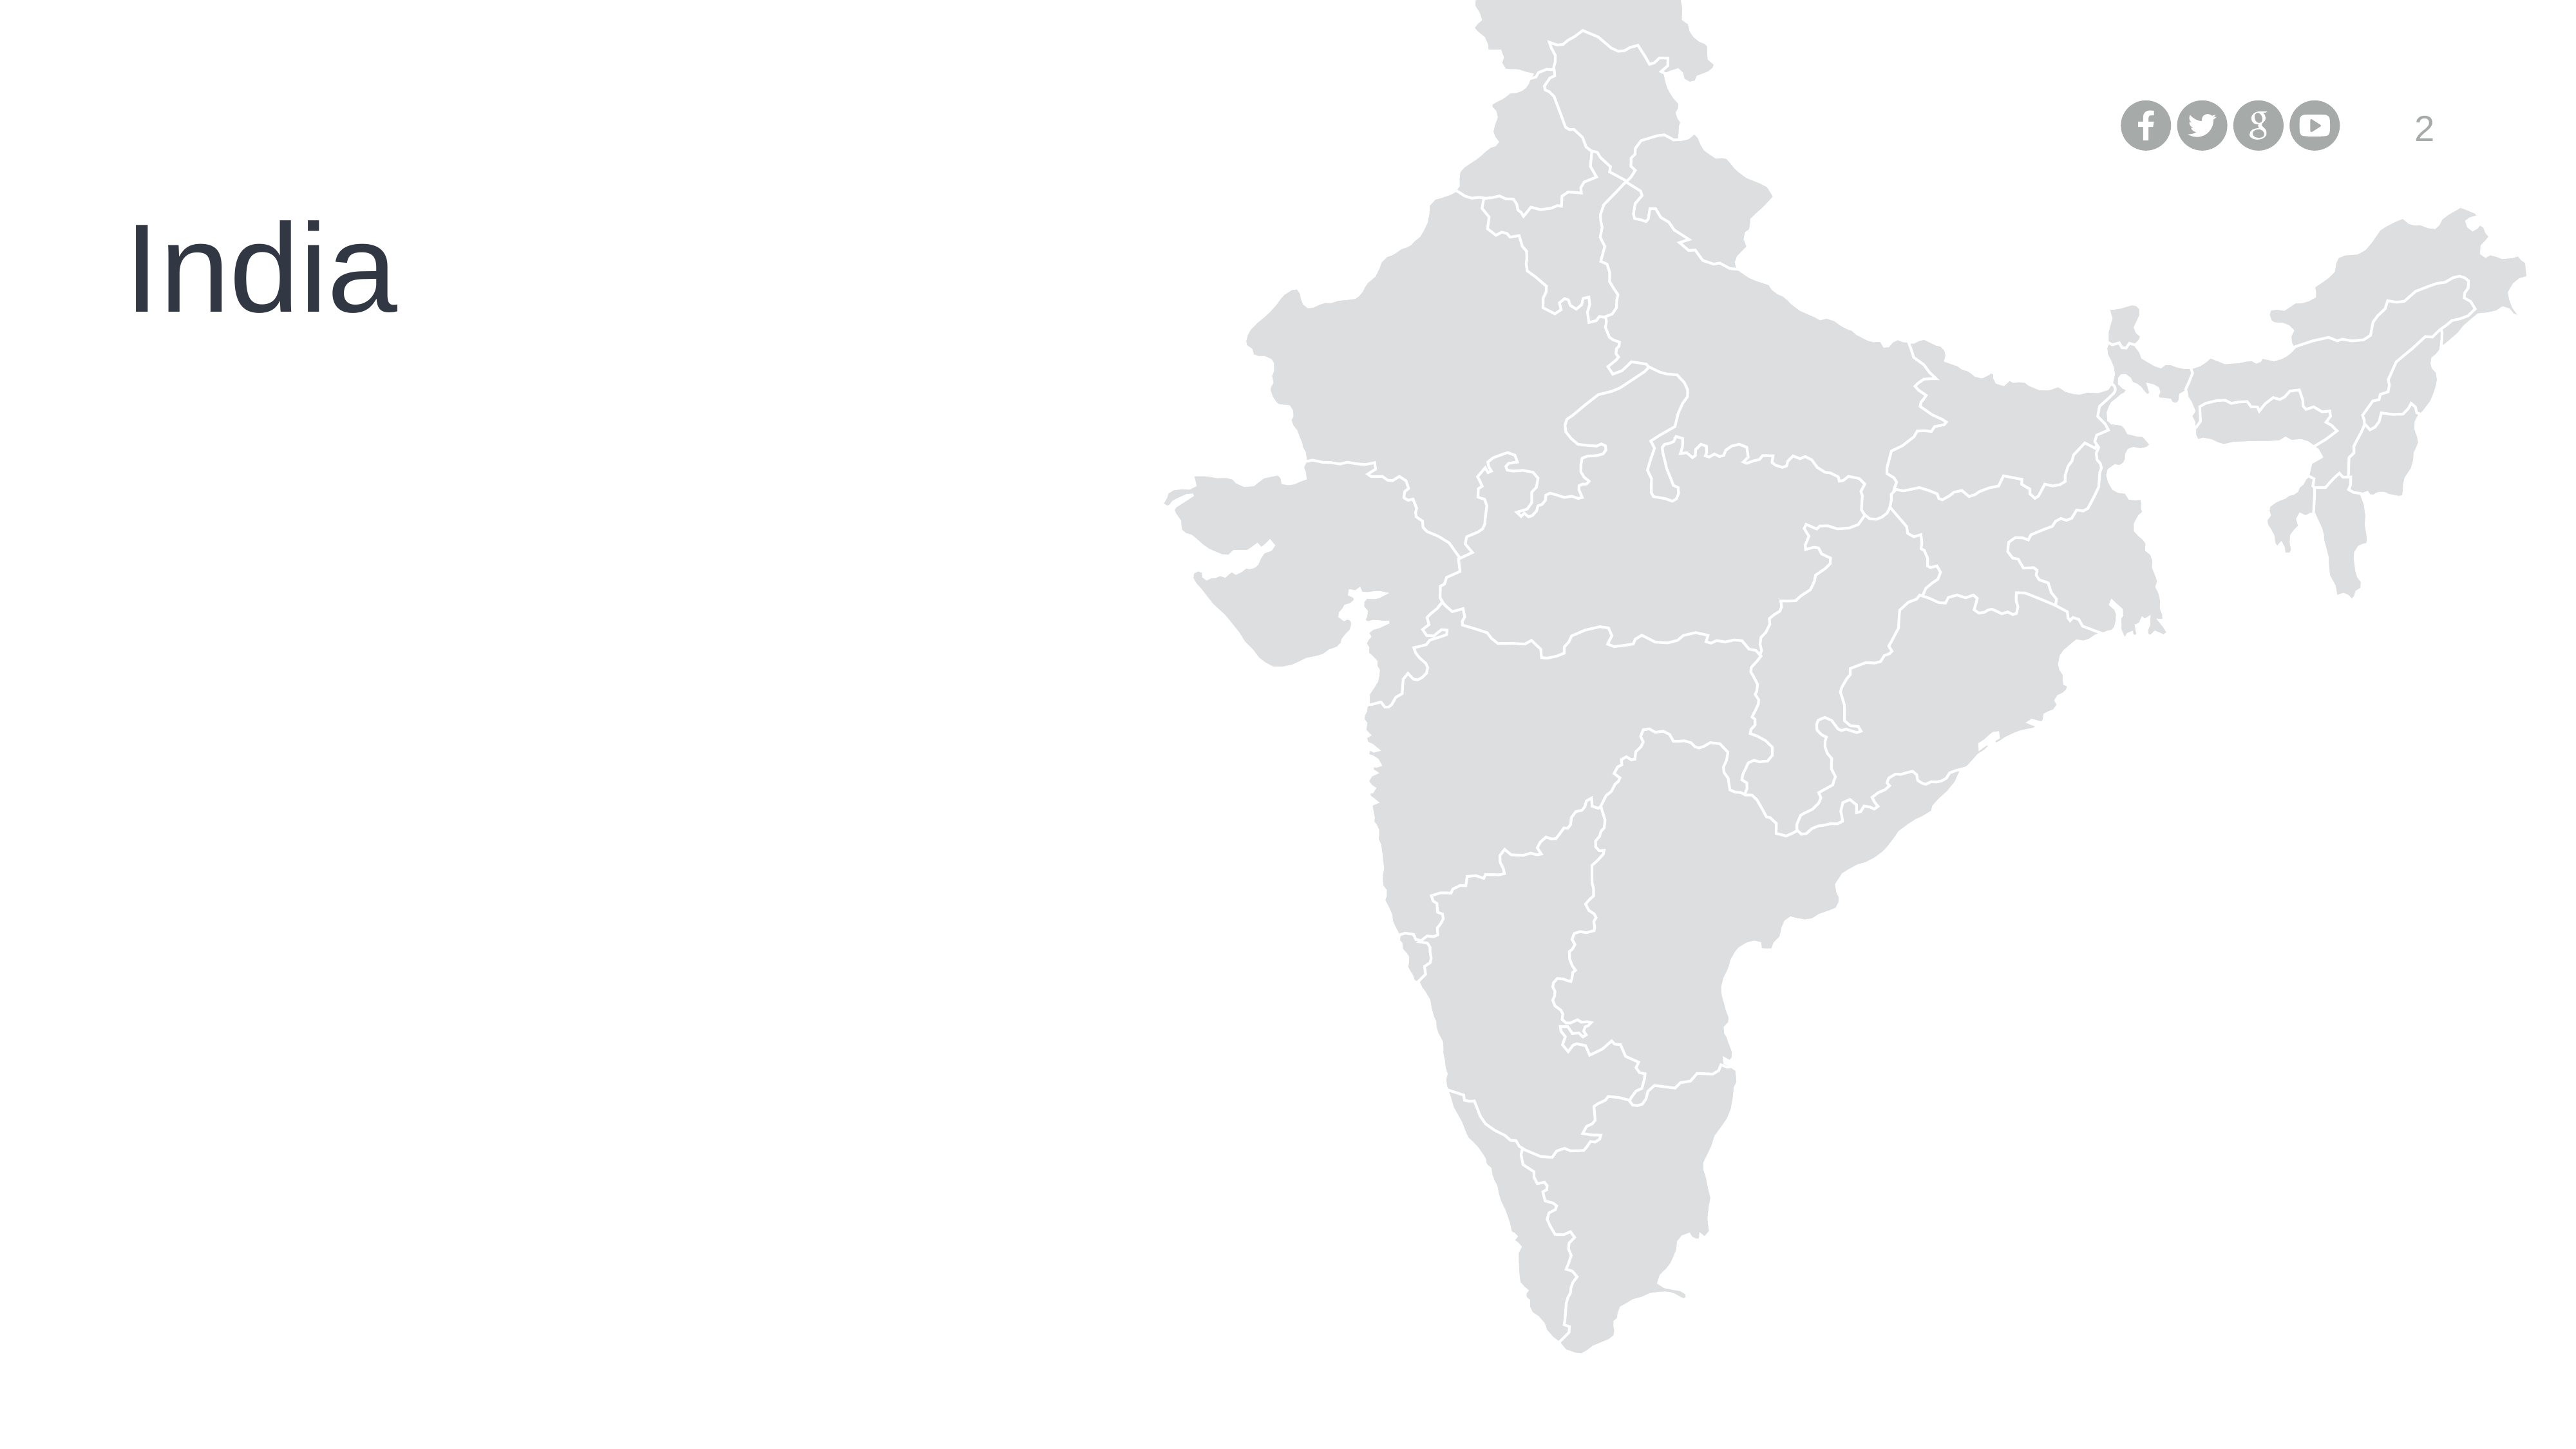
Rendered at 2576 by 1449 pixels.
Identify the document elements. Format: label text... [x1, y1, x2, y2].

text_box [1162, 0, 2528, 1355]
title India [117, 178, 1157, 415]
